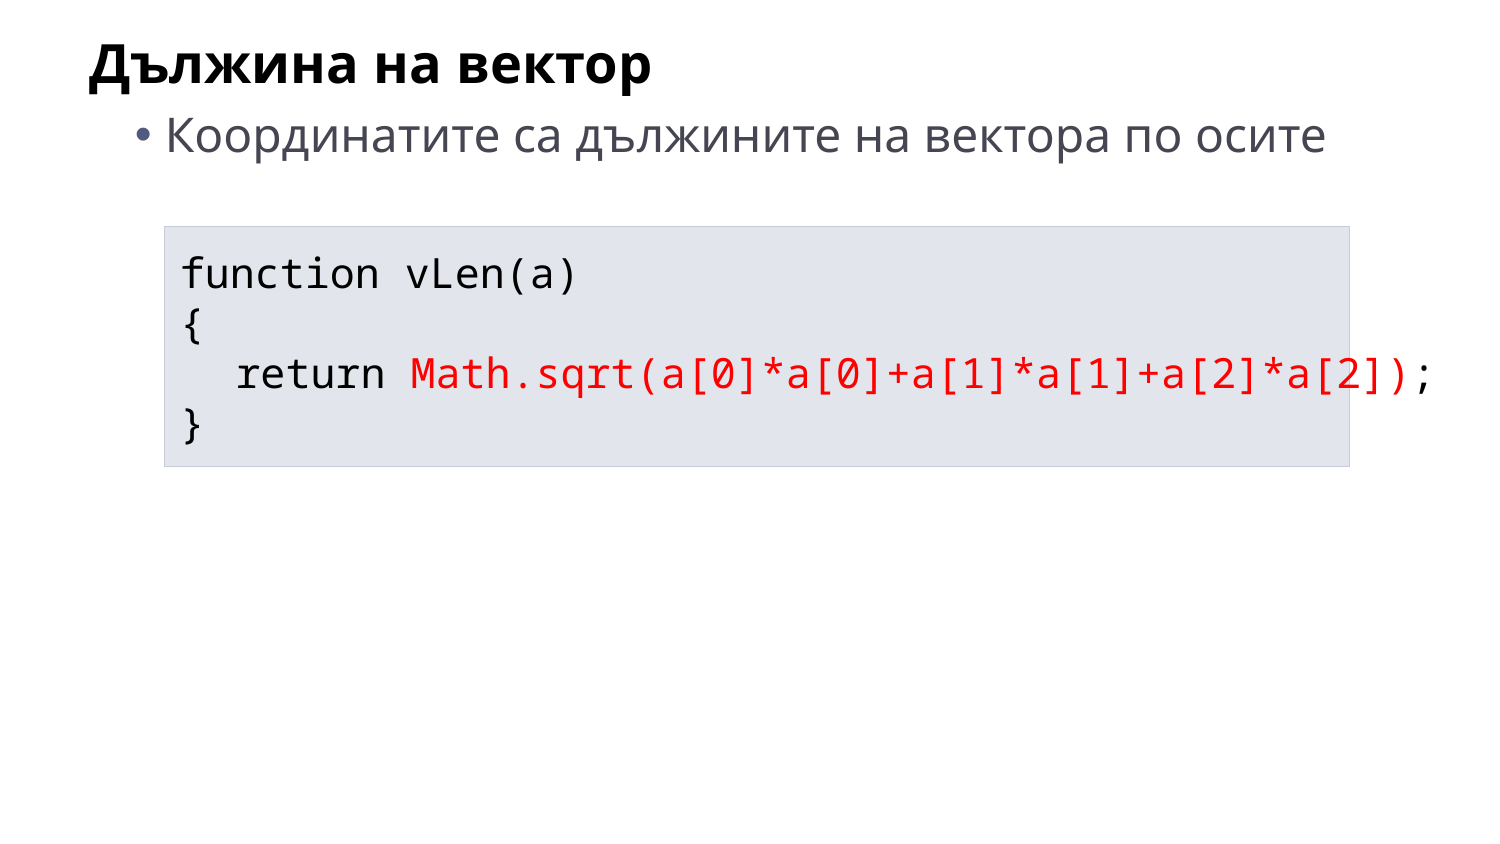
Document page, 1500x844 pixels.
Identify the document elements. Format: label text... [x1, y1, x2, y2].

list Дължина на вектор Координатите са дължините на вектора по осите [75, 21, 1475, 835]
text_box function vLen(a) { return Math.sqrt(a[0]*a[0]+a[1]*a[1]+a[2]*a[2]); } [164, 226, 1350, 467]
